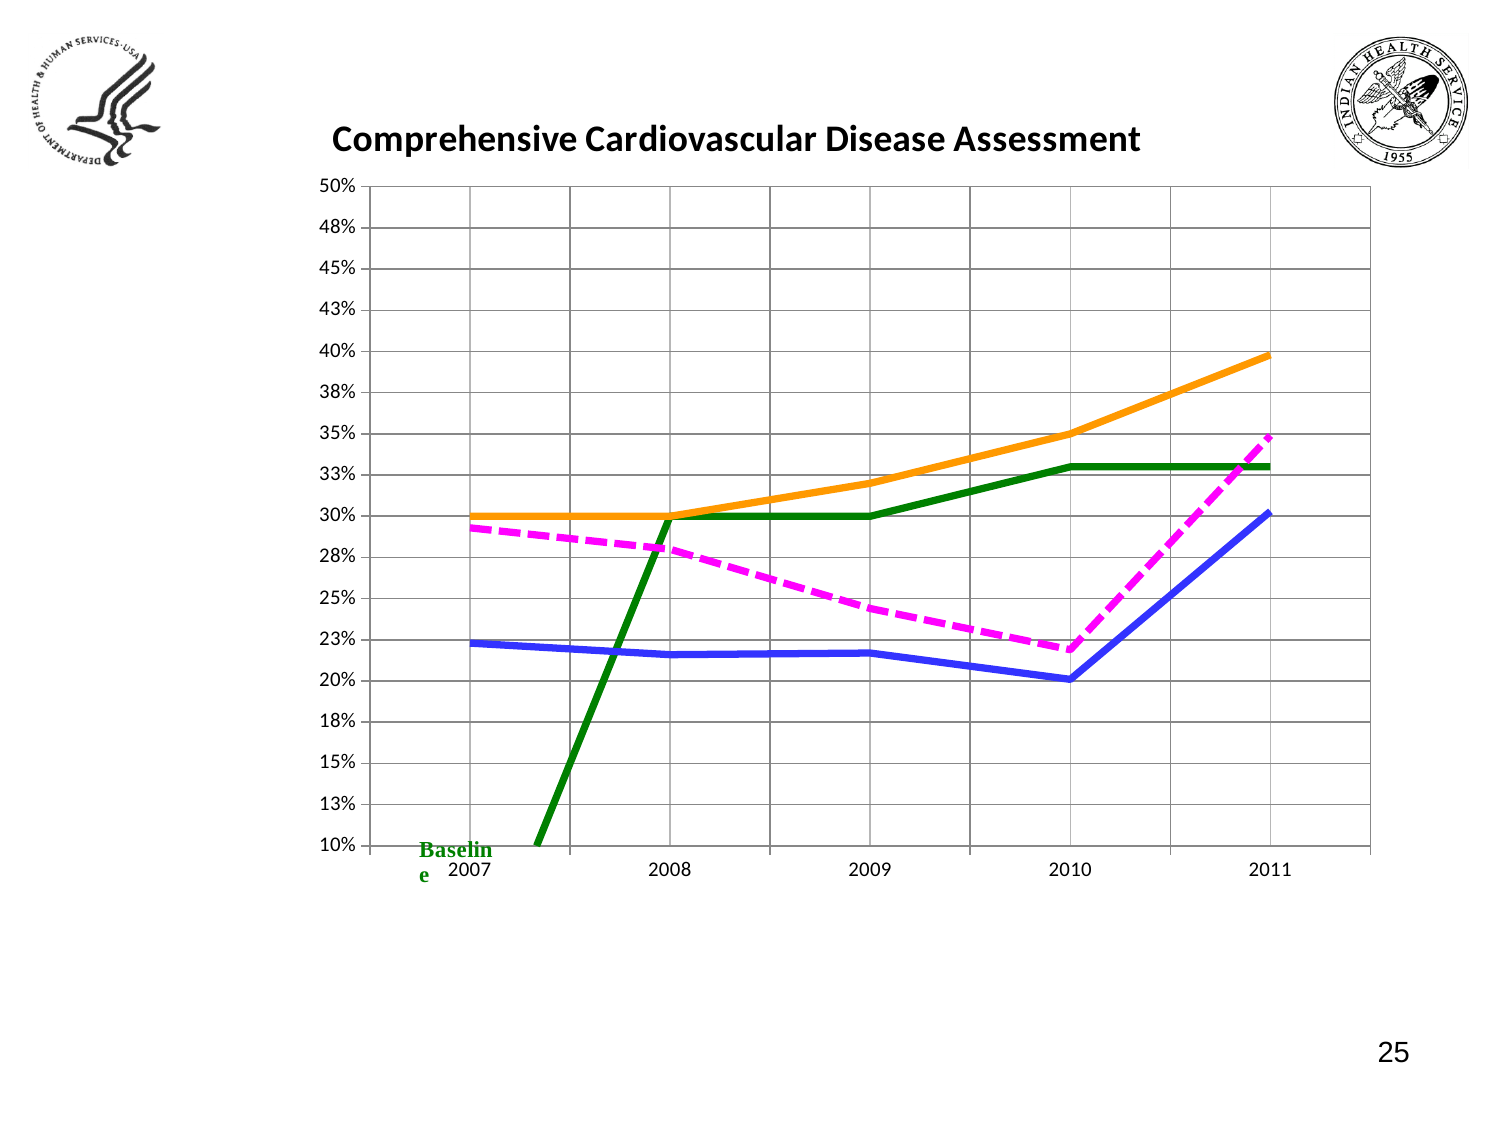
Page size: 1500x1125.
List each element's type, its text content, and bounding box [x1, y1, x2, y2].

picture [1333, 33, 1469, 169]
chart [87, 112, 1384, 1014]
picture [28, 33, 164, 169]
slide_number 25 [1074, 1025, 1425, 1104]
